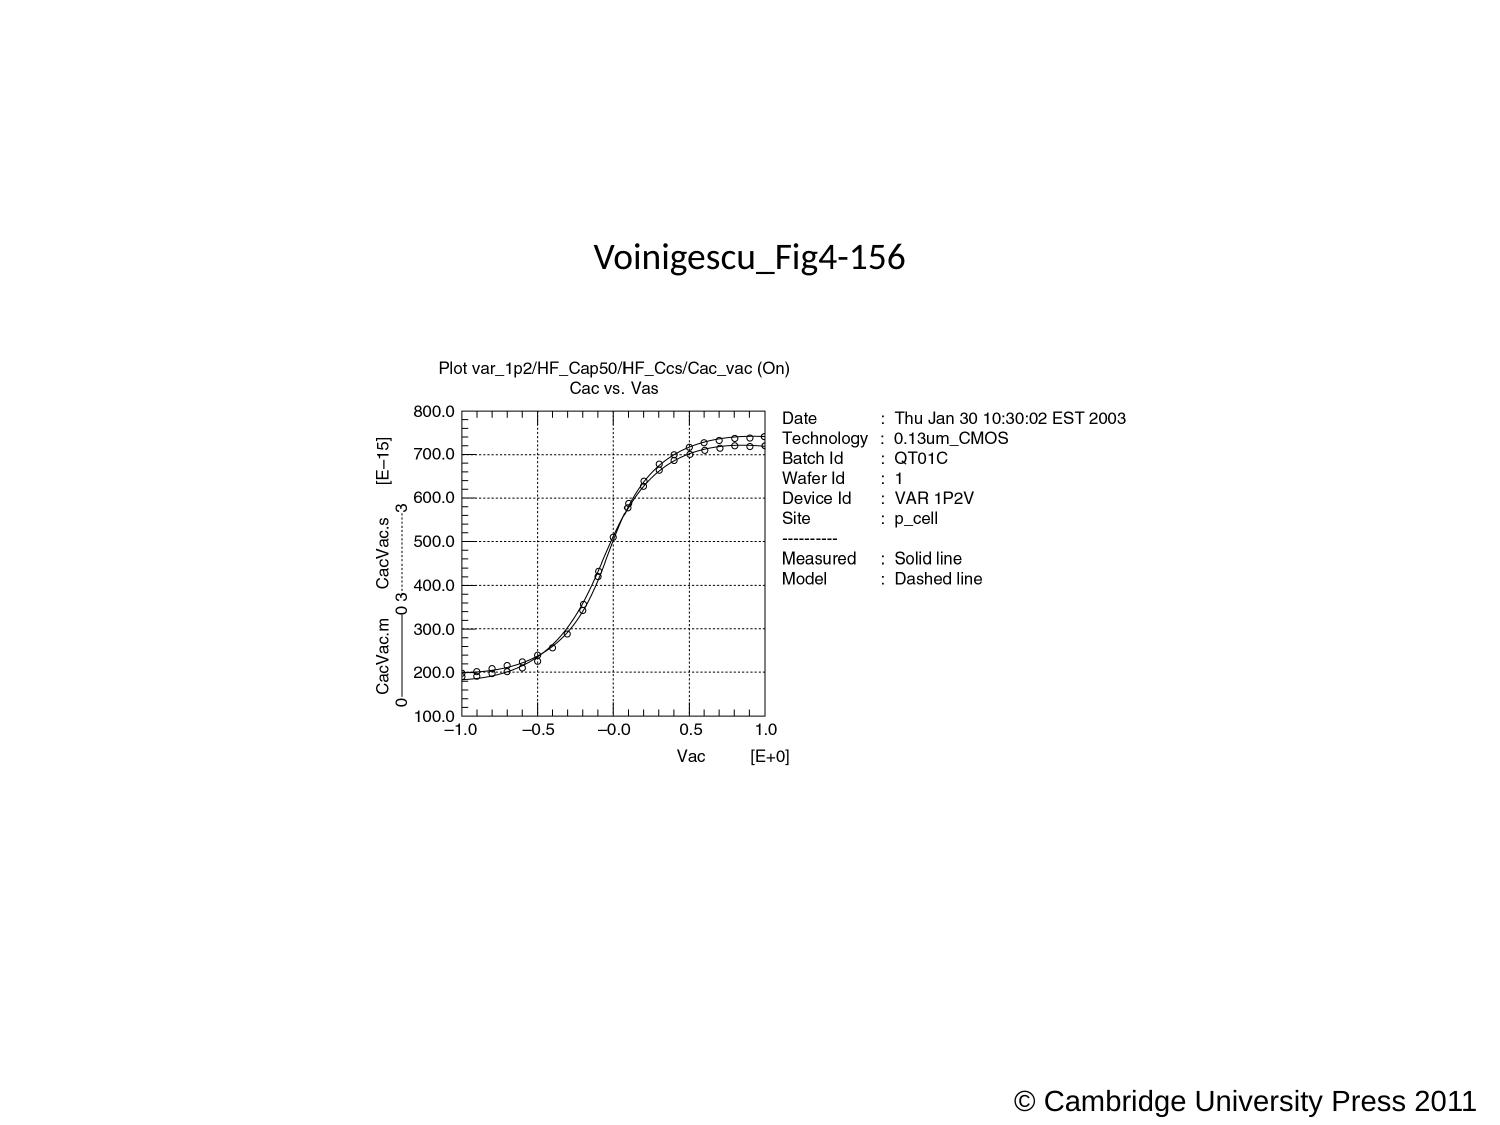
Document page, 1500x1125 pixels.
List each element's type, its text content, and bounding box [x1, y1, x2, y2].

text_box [374, 224, 1126, 766]
text_box © Cambridge University Press 2011 [907, 1074, 1493, 1125]
